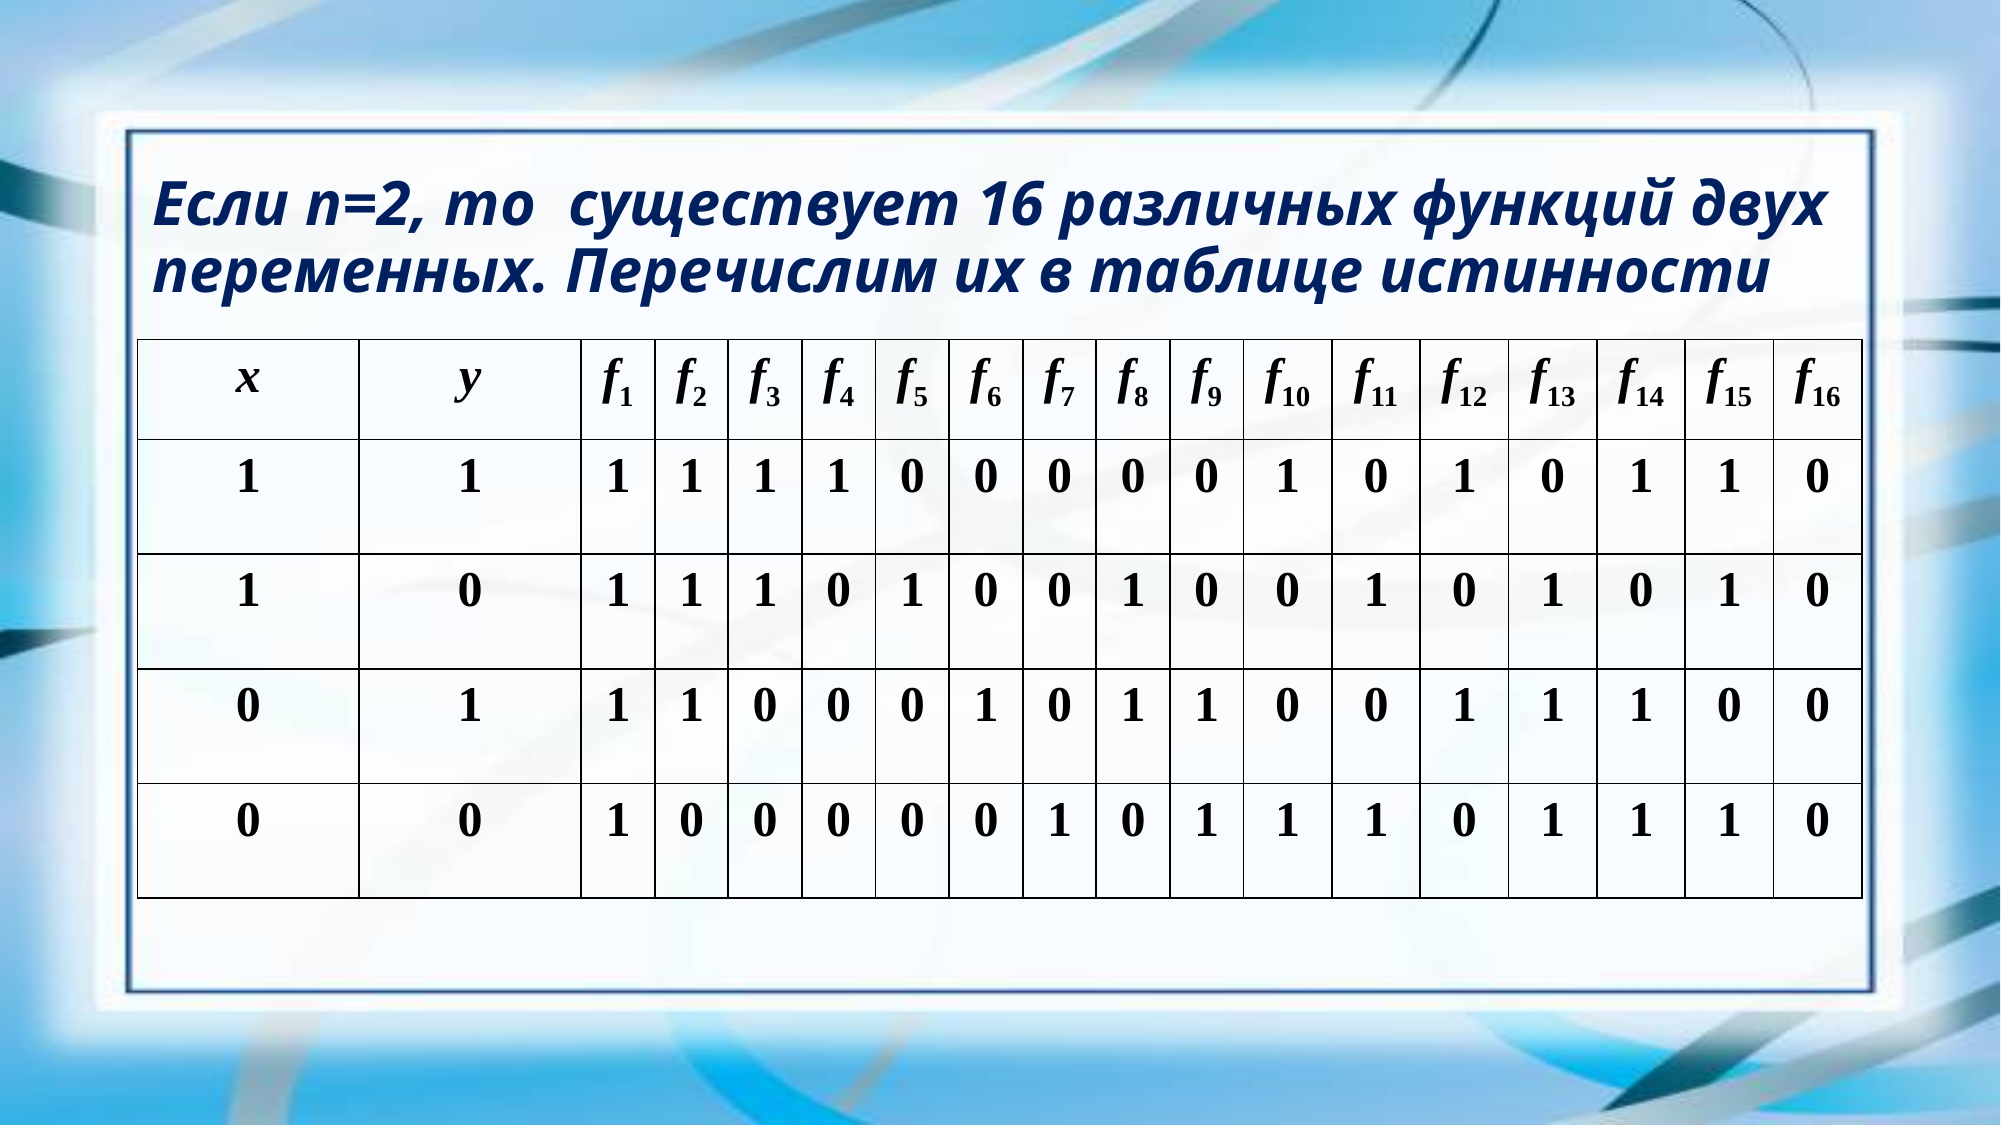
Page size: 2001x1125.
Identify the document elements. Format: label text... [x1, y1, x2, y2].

table_cell 1 [1686, 555, 1773, 668]
table_cell 0 [138, 784, 358, 897]
title Если n=2, то существует 16 различных функций двух переменных. Перечислим их в таблице истинности [137, 138, 1863, 339]
table_cell 1 [1421, 440, 1508, 553]
table_cell 1 [876, 555, 948, 668]
table_cell 1 [1598, 670, 1684, 783]
table_cell 1 [1509, 784, 1596, 897]
table_cell 1 [1421, 670, 1508, 783]
table_header f12 [1421, 340, 1508, 439]
table_cell 1 [1024, 784, 1095, 897]
table_cell 0 [1024, 440, 1095, 553]
table_cell 1 [582, 784, 654, 897]
table_header x [138, 340, 358, 439]
table_cell 1 [360, 670, 580, 783]
table_cell 0 [1097, 784, 1169, 897]
picture [0, 0, 2001, 1125]
table_cell 0 [876, 784, 948, 897]
table_header f8 [1097, 340, 1169, 439]
table_cell 1 [803, 440, 875, 553]
table_cell 0 [1097, 440, 1169, 553]
table_cell 0 [729, 784, 801, 897]
table_cell 0 [1421, 784, 1508, 897]
table_cell 1 [1333, 784, 1419, 897]
table_cell 0 [876, 670, 948, 783]
table_cell 1 [1509, 555, 1596, 668]
table_header f16 [1774, 340, 1861, 439]
table_cell 1 [1509, 670, 1596, 783]
table_cell 0 [1774, 555, 1861, 668]
table_cell 0 [1171, 440, 1243, 553]
table_cell 0 [1244, 555, 1331, 668]
table_cell 0 [1774, 440, 1861, 553]
table_cell 1 [656, 440, 727, 553]
table_cell 0 [803, 670, 875, 783]
table_header f1 [582, 340, 654, 439]
table_cell 0 [1421, 555, 1508, 668]
table_cell 0 [360, 555, 580, 668]
table_header f7 [1024, 340, 1095, 439]
table_cell 0 [1333, 440, 1419, 553]
table_cell 1 [138, 440, 358, 553]
table_cell 0 [656, 784, 727, 897]
table_header f11 [1333, 340, 1419, 439]
table_header y [360, 340, 580, 439]
table_cell 0 [876, 440, 948, 553]
table_cell 1 [1171, 670, 1243, 783]
table_cell 1 [950, 670, 1022, 783]
table_cell 1 [729, 555, 801, 668]
table_cell 0 [1171, 555, 1243, 668]
table_cell 0 [1024, 555, 1095, 668]
table_cell 1 [360, 440, 580, 553]
table_cell 1 [729, 440, 801, 553]
table_cell 1 [1333, 555, 1419, 668]
table_header f10 [1244, 340, 1331, 439]
table_cell 0 [729, 670, 801, 783]
table_cell 1 [656, 555, 727, 668]
table_header f2 [656, 340, 727, 439]
table_cell 1 [1171, 784, 1243, 897]
table_cell 0 [950, 784, 1022, 897]
table_header f13 [1509, 340, 1596, 439]
table_cell 1 [1686, 440, 1773, 553]
table_header f5 [876, 340, 948, 439]
table_cell 1 [582, 440, 654, 553]
table_cell 1 [138, 555, 358, 668]
table_cell 1 [1598, 784, 1684, 897]
table_cell 1 [656, 670, 727, 783]
table_cell 0 [1333, 670, 1419, 783]
table_cell 0 [1244, 670, 1331, 783]
table_cell 0 [950, 555, 1022, 668]
table_header f14 [1598, 340, 1684, 439]
table_cell 1 [1686, 784, 1773, 897]
table_cell 0 [1774, 670, 1861, 783]
table_cell 0 [950, 440, 1022, 553]
table_cell 0 [803, 555, 875, 668]
table_cell 0 [1686, 670, 1773, 783]
table_cell 0 [803, 784, 875, 897]
table_cell 1 [1097, 670, 1169, 783]
table_cell 0 [1598, 555, 1684, 668]
table_cell 0 [1024, 670, 1095, 783]
table_cell 0 [138, 670, 358, 783]
picture [0, 169, 6, 183]
table_cell 1 [1244, 784, 1331, 897]
table_cell 1 [582, 670, 654, 783]
table_header f3 [729, 340, 801, 439]
table_header f4 [803, 340, 875, 439]
table_cell 0 [1774, 784, 1861, 897]
table_cell 1 [1097, 555, 1169, 668]
table_header f6 [950, 340, 1022, 439]
table_cell 1 [1244, 440, 1331, 553]
table_header f9 [1171, 340, 1243, 439]
table_cell 0 [360, 784, 580, 897]
table_header f15 [1686, 340, 1773, 439]
table_cell 0 [1509, 440, 1596, 553]
table_cell 1 [582, 555, 654, 668]
table_cell 1 [1598, 440, 1684, 553]
